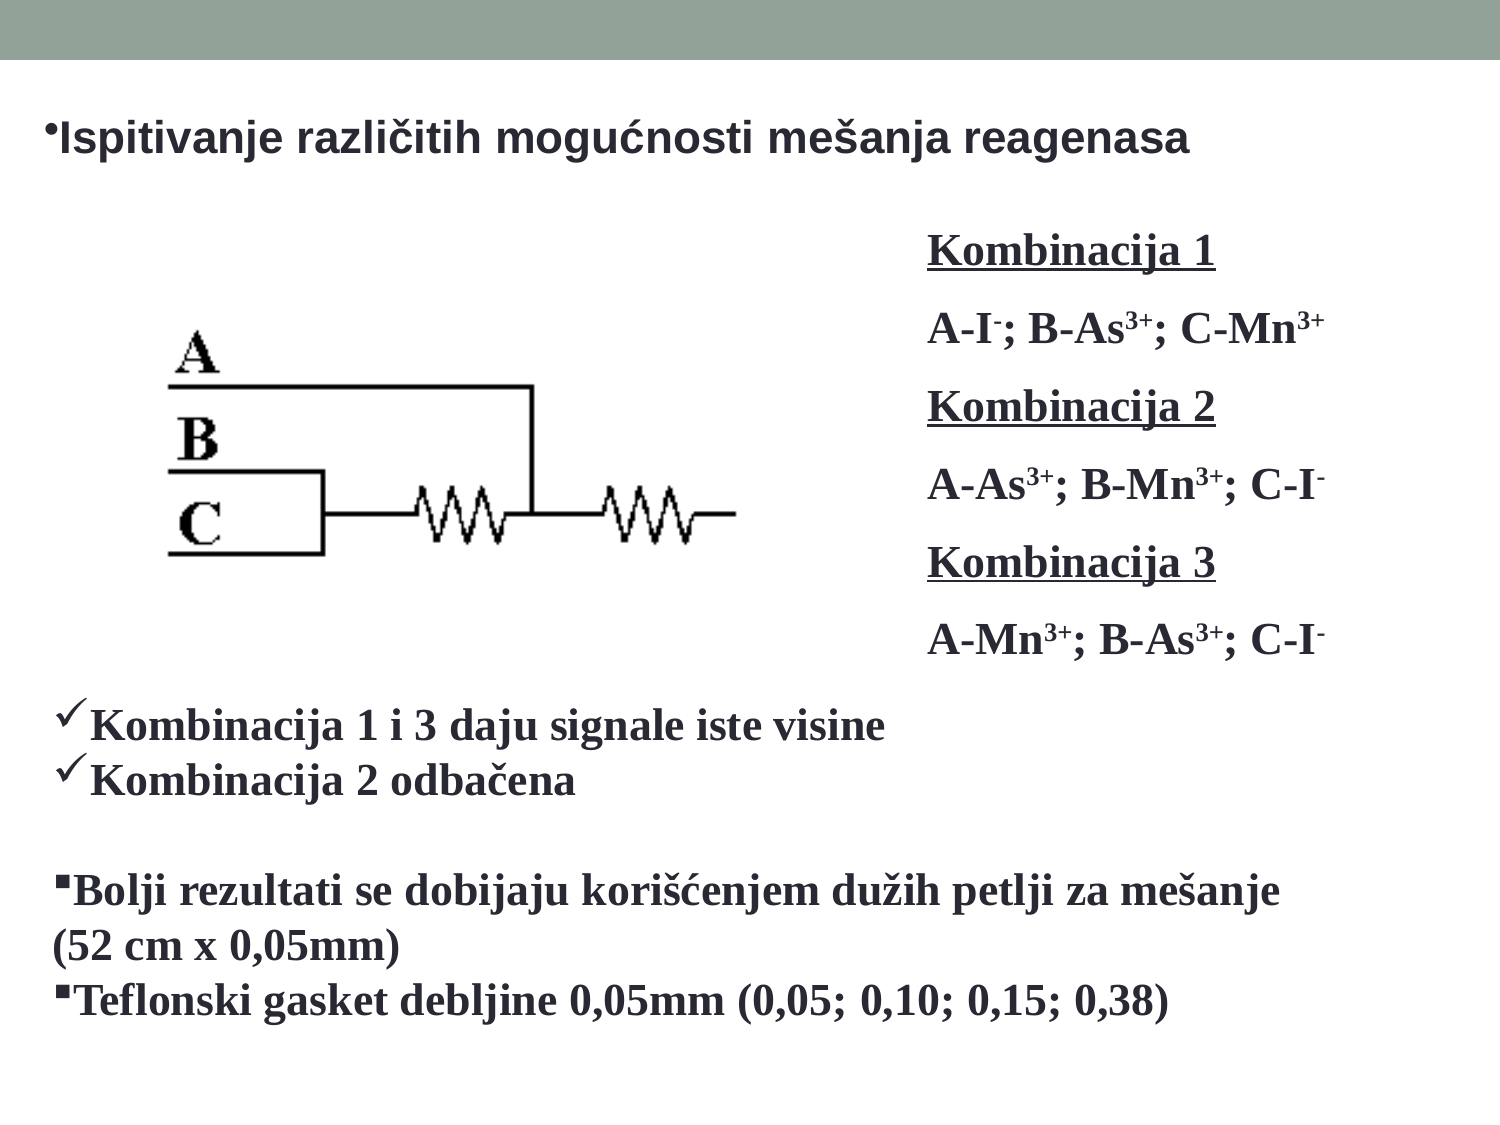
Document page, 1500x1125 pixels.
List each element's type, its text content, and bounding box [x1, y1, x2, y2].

text_box Kombinacija 1 i 3 daju signale iste visine Kombinacija 2 odbačena Bolji rezultati se dobijaju korišćenjem dužih petlji za mešanje (52 cm x 0,05mm) Teflonski gasket debljine 0,05mm (0,05; 0,10; 0,15; 0,38) [37, 687, 1423, 1033]
text_box Kombinacija 1 A-I-; B-As3+; C-Mn3+ Kombinacija 2 A-As3+; B-Mn3+; C-I- Kombinacija 3 A-Mn3+; B-As3+; C-I- [912, 212, 1438, 672]
text_box Ispitivanje različitih mogućnosti mešanja reagenasa [28, 99, 1206, 170]
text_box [149, 324, 800, 630]
